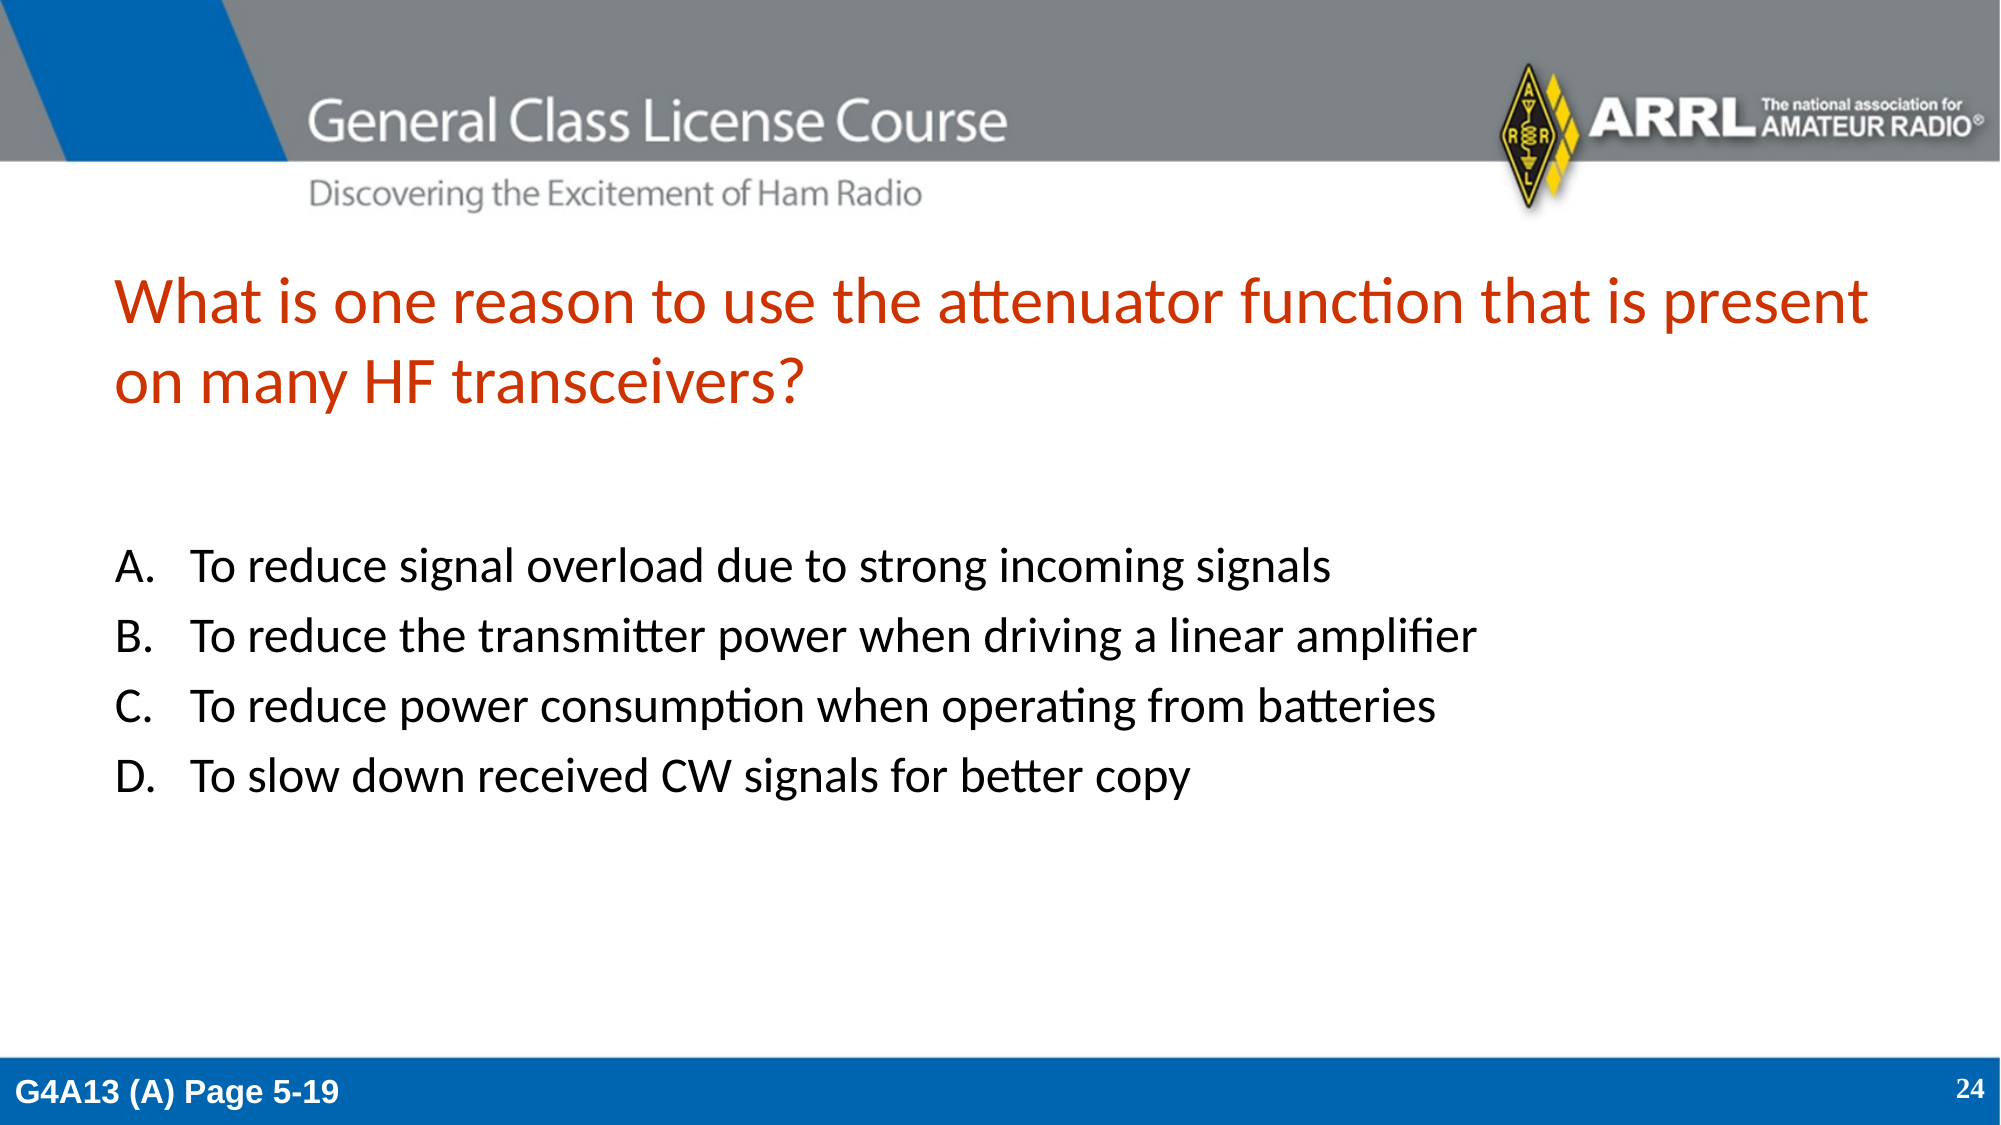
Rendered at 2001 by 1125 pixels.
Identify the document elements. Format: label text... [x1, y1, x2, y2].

picture [0, 0, 2001, 1125]
text_box G4A13 (A) Page 5-19 [0, 1062, 1313, 1118]
text_box 24 [1875, 1062, 2000, 1113]
list To reduce signal overload due to strong incoming signals To reduce the transmitter power when driving a linear amplifier To reduce power consumption when operating from batteries To slow down received CW signals for better copy [99, 525, 1900, 1005]
title What is one reason to use the attenuator function that is present on many HF transceivers? [99, 249, 1900, 468]
